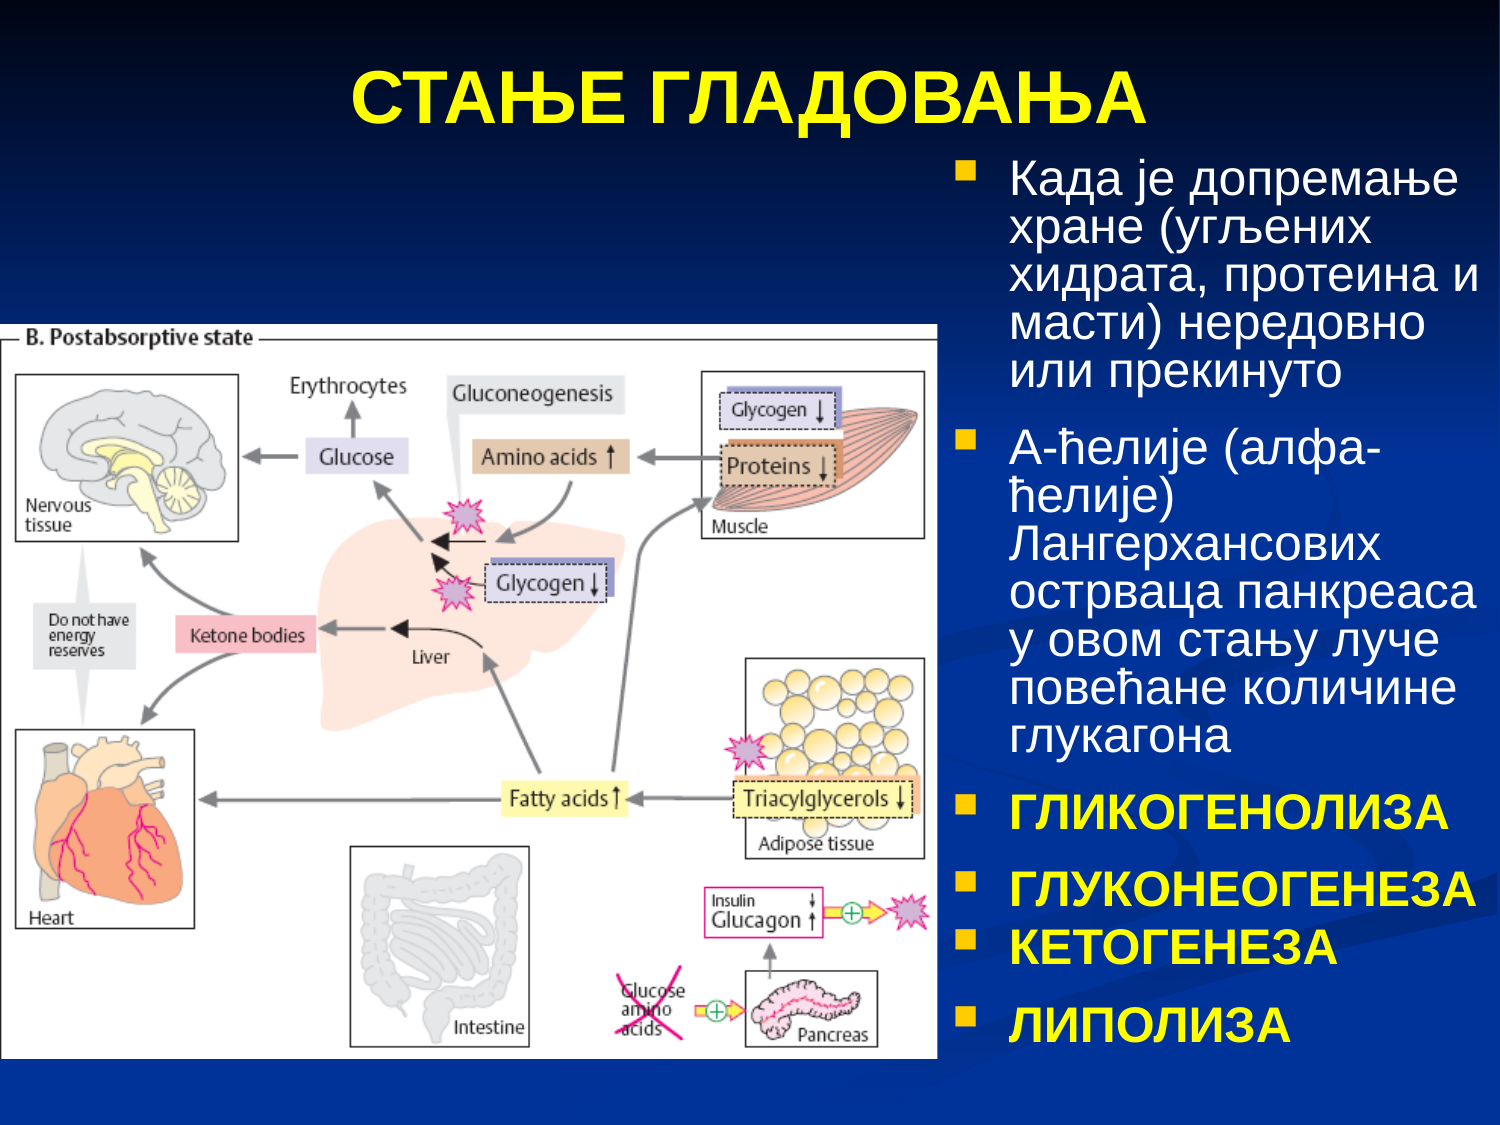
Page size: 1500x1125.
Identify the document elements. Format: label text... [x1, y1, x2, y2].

title СТАЊЕ ГЛАДОВАЊА [74, 0, 1426, 188]
list Када је допремање хране (угљених хидрата, протеина и масти) нередовно или прекинуто Α-ћелије (алфа-ћелије) Лангерхансових острваца панкреаса у овом стању луче повећане количине глукагона ГЛИКОГЕНОЛИЗА ГЛУКОНЕОГЕНЕЗА КЕТОГЕНЕЗА ЛИПОЛИЗА [937, 149, 1500, 1125]
picture [0, 324, 938, 1059]
